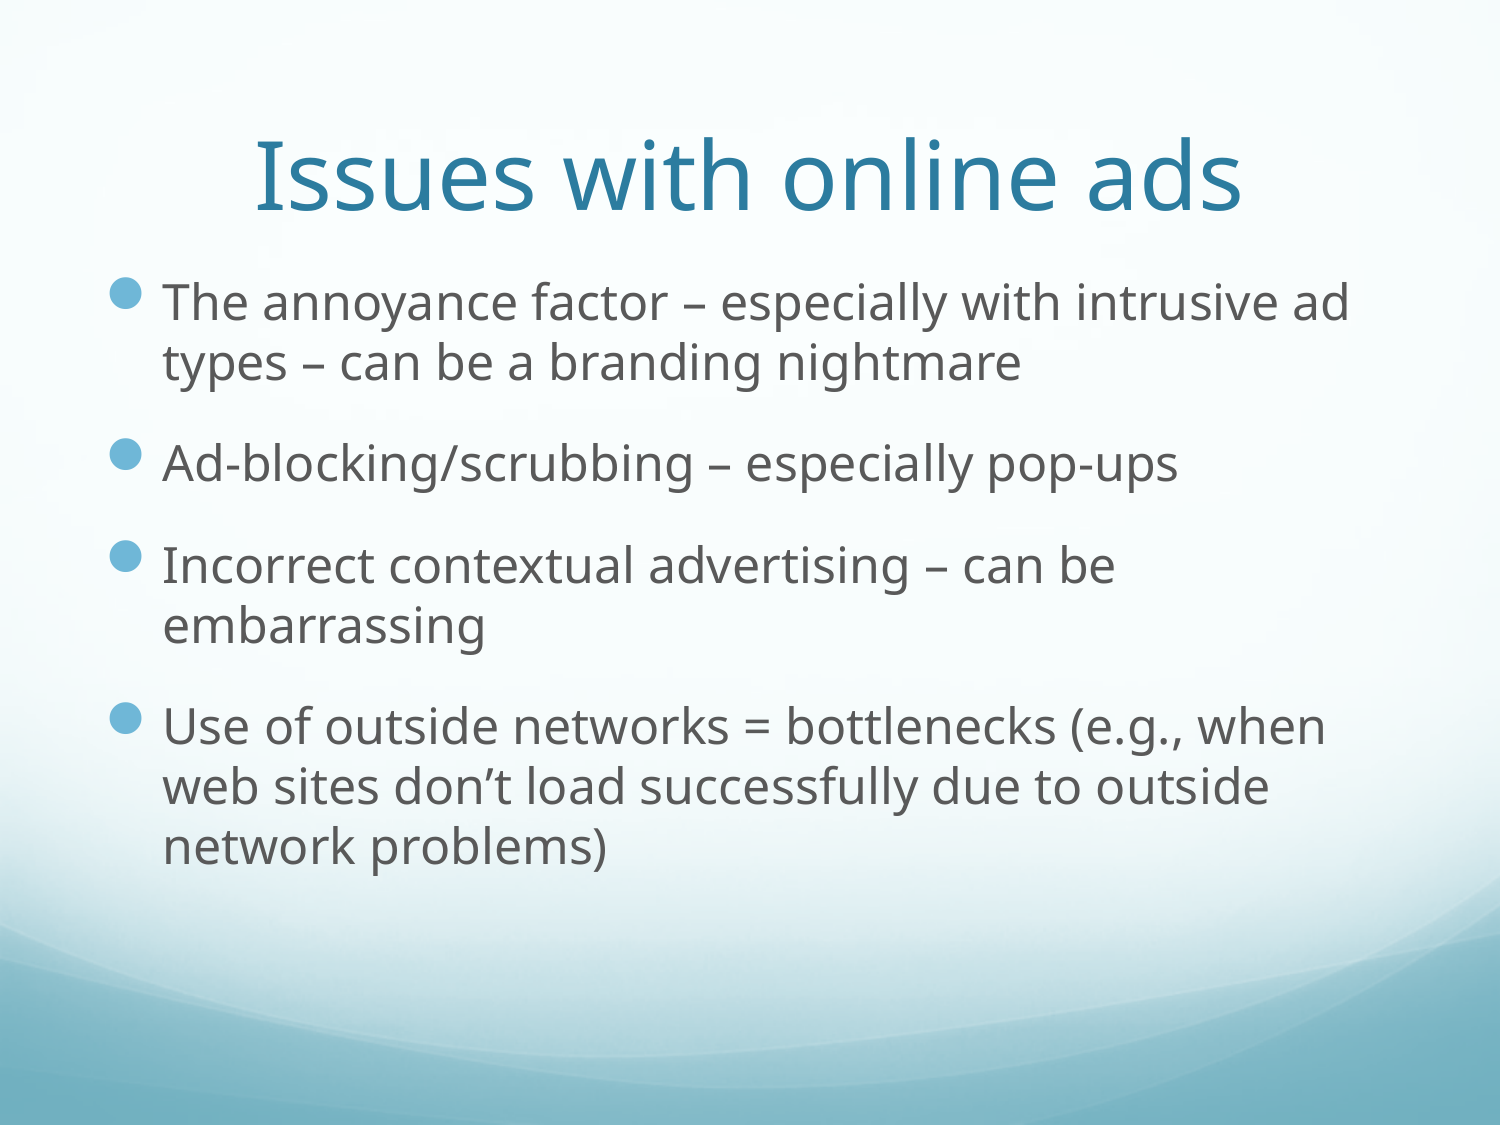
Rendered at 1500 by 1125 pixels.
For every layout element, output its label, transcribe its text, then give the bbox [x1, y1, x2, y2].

list The annoyance factor – especially with intrusive ad types – can be a branding nightmare Ad-blocking/scrubbing – especially pop-ups Incorrect contextual advertising – can be embarrassing Use of outside networks = bottlenecks (e.g., when web sites don’t load successfully due to outside network problems) [90, 262, 1410, 975]
title Issues with online ads [90, 17, 1410, 237]
